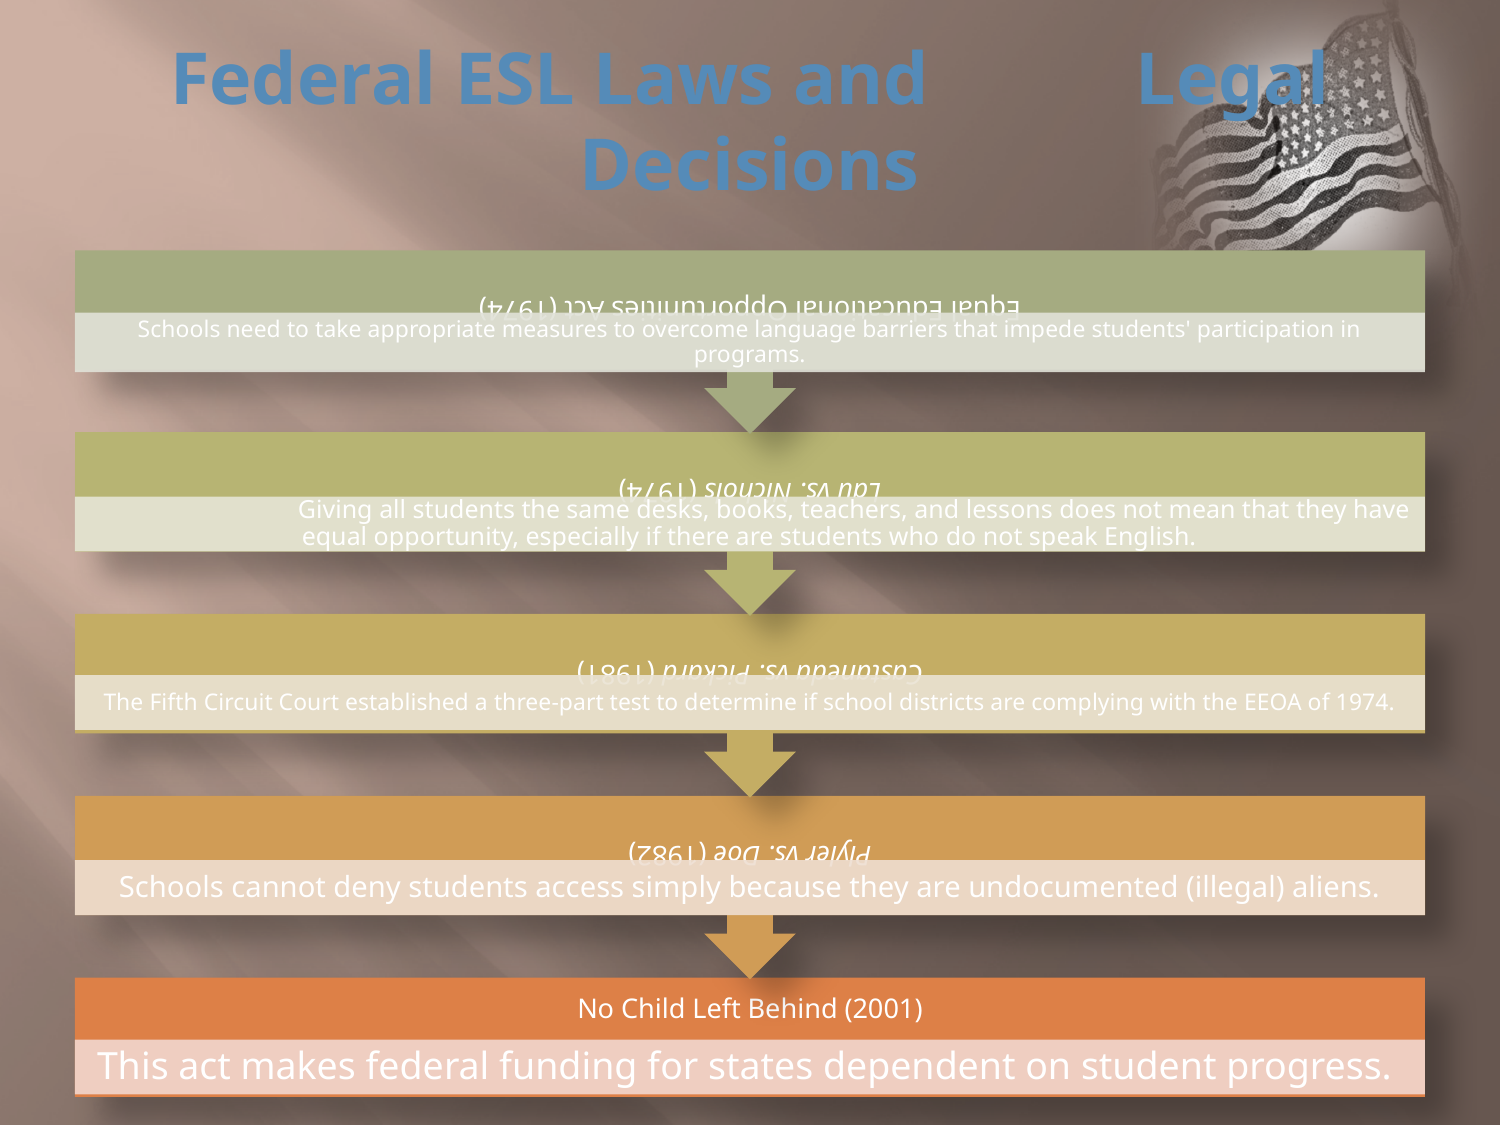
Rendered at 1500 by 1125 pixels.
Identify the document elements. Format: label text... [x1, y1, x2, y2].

title Federal ESL Laws and Legal Decisions [75, 24, 1124, 213]
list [74, 249, 1426, 1098]
picture [1124, 0, 1500, 364]
